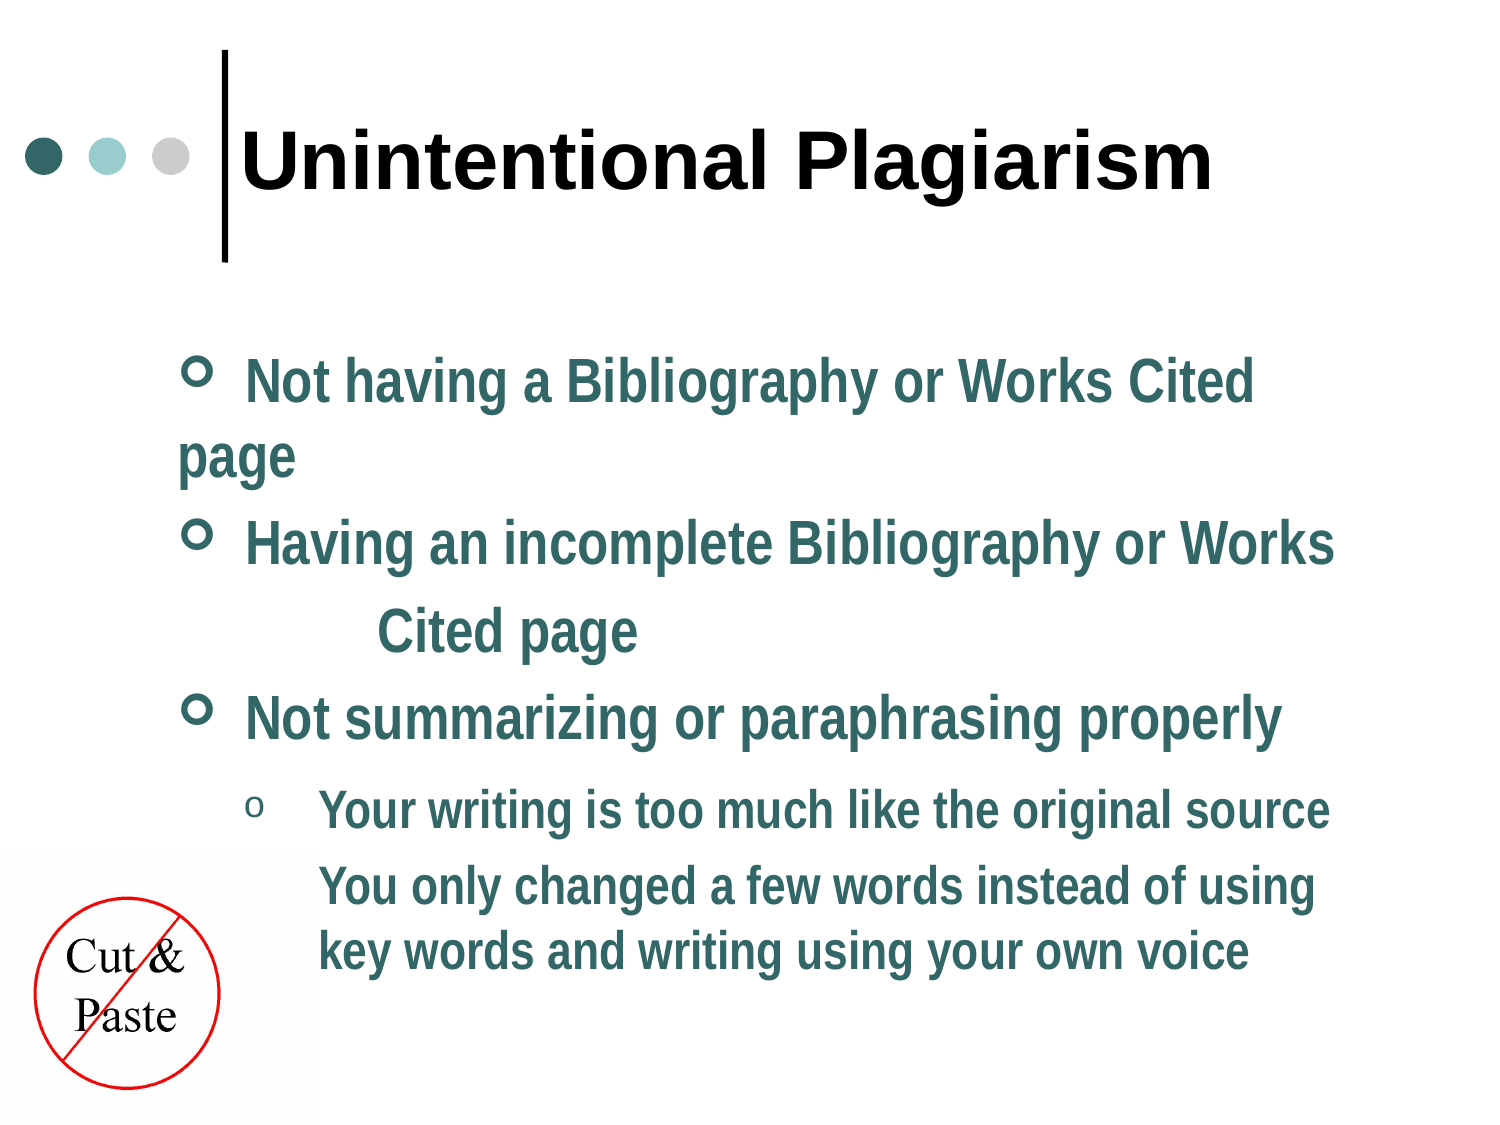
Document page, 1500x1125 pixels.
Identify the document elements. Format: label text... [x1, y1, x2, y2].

title Unintentional Plagiarism [225, 31, 1350, 275]
picture [0, 849, 317, 1125]
list Not having a Bibliography or Works Cited page Having an incomplete Bibliography or Works Cited page Not summarizing or paraphrasing properly Your writing is too much like the original source You only changed a few words instead of using key words and writing using your own voice [162, 275, 1375, 988]
